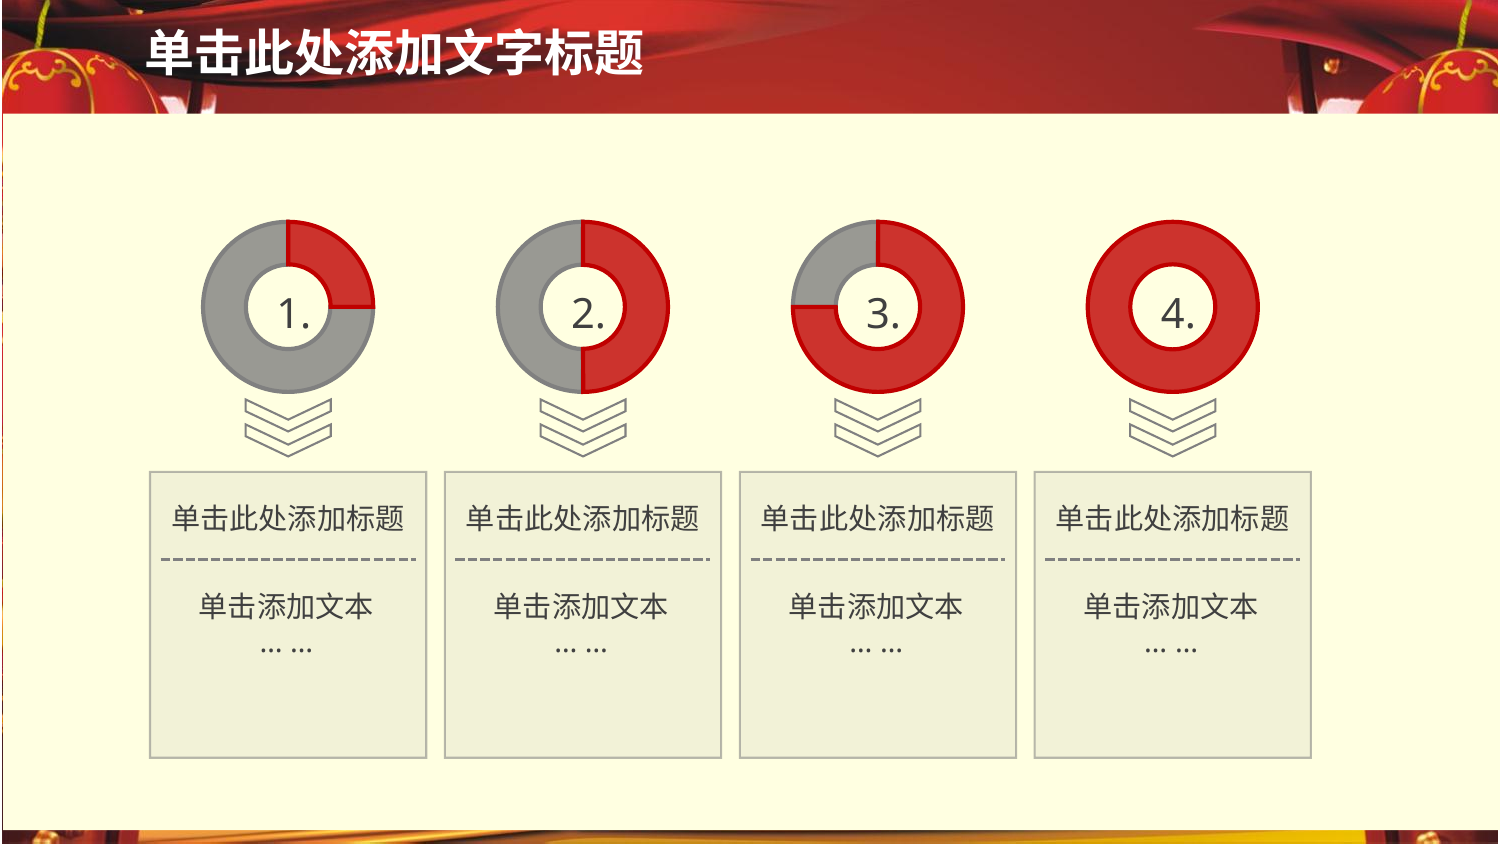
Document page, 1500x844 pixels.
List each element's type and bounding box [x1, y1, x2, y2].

text_box [149, 471, 427, 758]
text_box [739, 471, 1017, 758]
text_box [1130, 399, 1216, 457]
text_box [540, 399, 626, 457]
text_box [245, 399, 331, 457]
text_box [497, 221, 668, 392]
picture [2, 0, 1498, 844]
text_box [444, 471, 722, 758]
text_box [835, 399, 921, 457]
text_box [203, 221, 374, 392]
text_box [1087, 221, 1258, 392]
text_box [792, 221, 963, 392]
text_box [1034, 471, 1311, 758]
